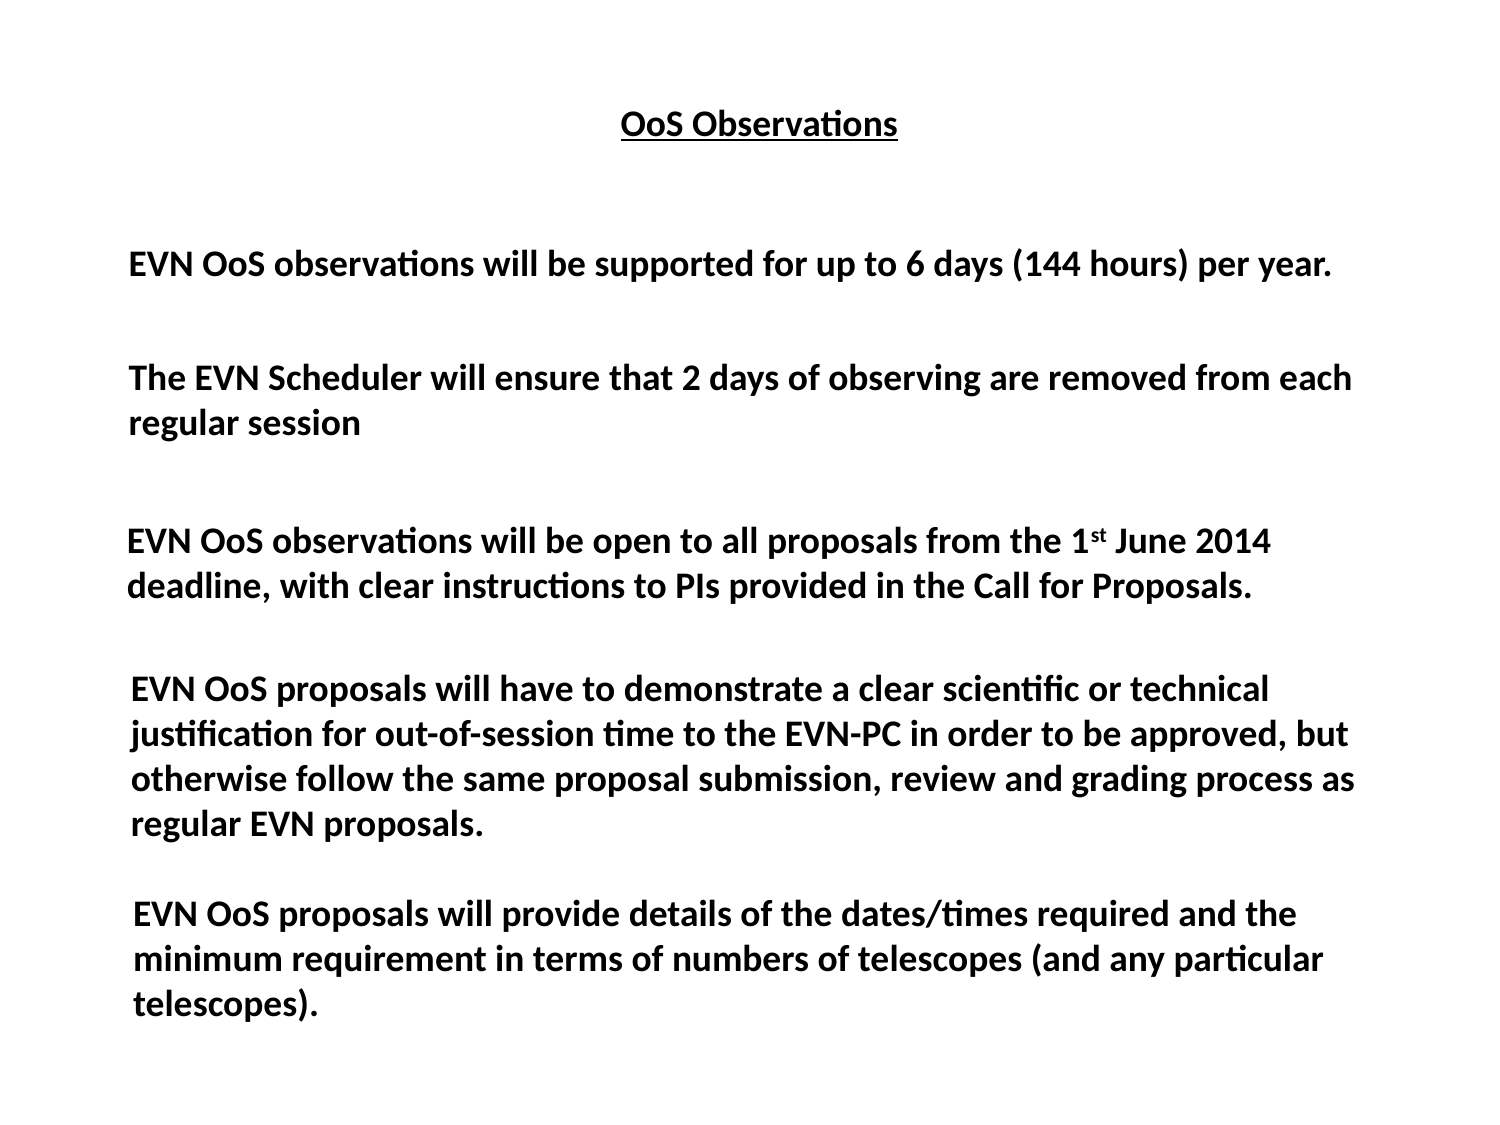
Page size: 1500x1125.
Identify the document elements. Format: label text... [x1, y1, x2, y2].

text_box OoS Observations [428, 91, 1091, 152]
text_box EVN OoS observations will be supported for up to 6 days (144 hours) per year. [113, 231, 1390, 292]
text_box EVN OoS proposals will have to demonstrate a clear scientific or technical justification for out-of-session time to the EVN-PC in order to be approved, but otherwise follow the same proposal submission, review and grading process as regular EVN proposals. [116, 656, 1392, 852]
text_box EVN OoS proposals will provide details of the dates/times required and the minimum requirement in terms of numbers of telescopes (and any particular telescopes). [118, 881, 1394, 1032]
text_box The EVN Scheduler will ensure that 2 days of observing are removed from each regular session [113, 345, 1390, 451]
text_box EVN OoS observations will be open to all proposals from the 1st June 2014 deadline, with clear instructions to PIs provided in the Call for Proposals. [112, 509, 1388, 614]
